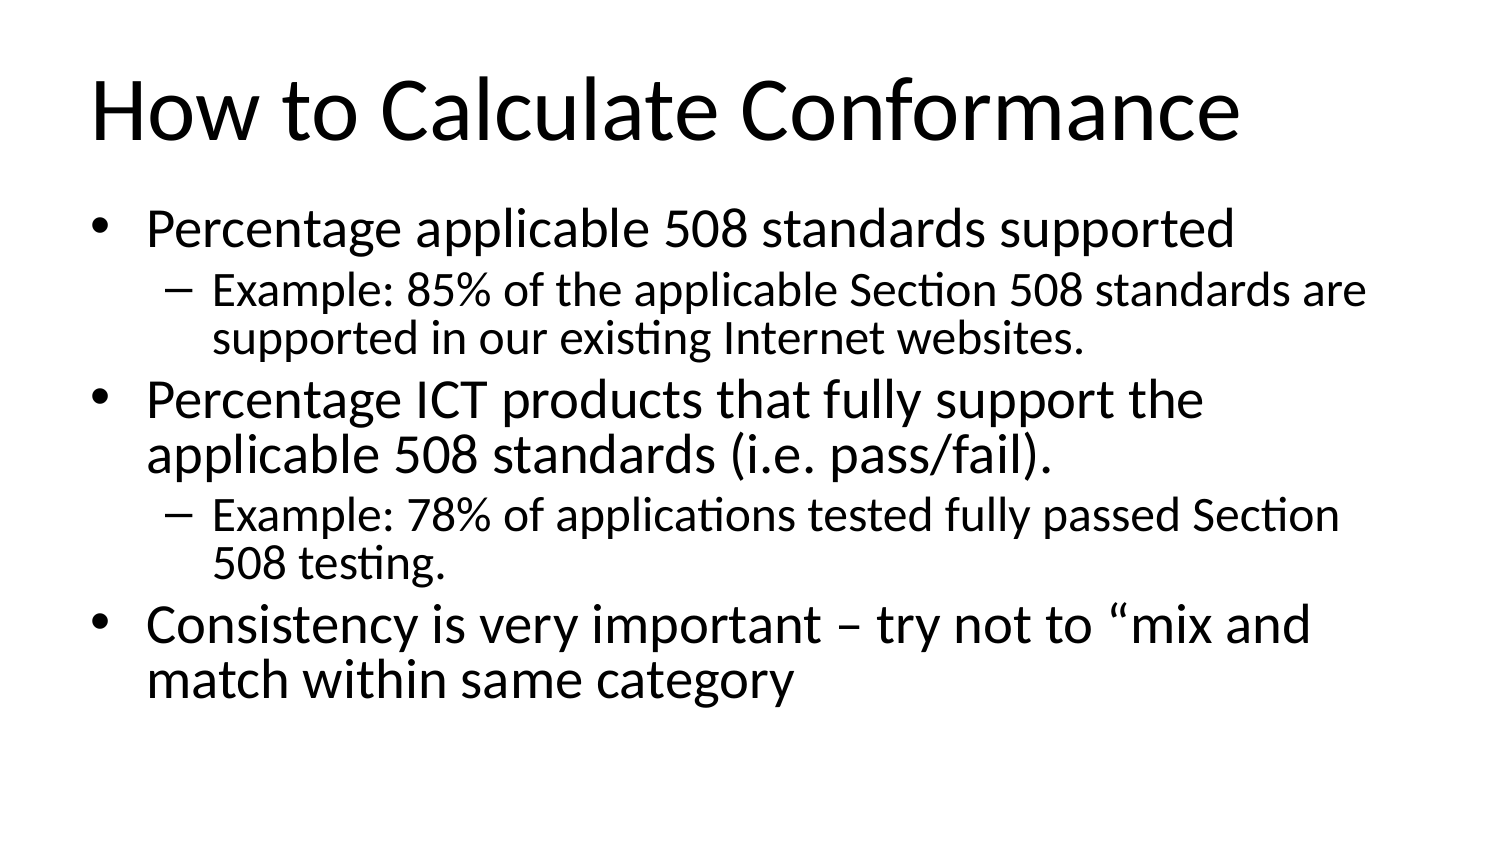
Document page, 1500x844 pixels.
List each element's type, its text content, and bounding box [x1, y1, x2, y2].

title How to Calculate Conformance [75, 33, 1425, 175]
list Percentage applicable 508 standards supported Example: 85% of the applicable Section 508 standards are supported in our existing Internet websites. Percentage ICT products that fully support the applicable 508 standards (i.e. pass/fail). Example: 78% of applications tested fully passed Section 508 testing. Consistency is very important – try not to “mix and match within same category [75, 196, 1425, 754]
